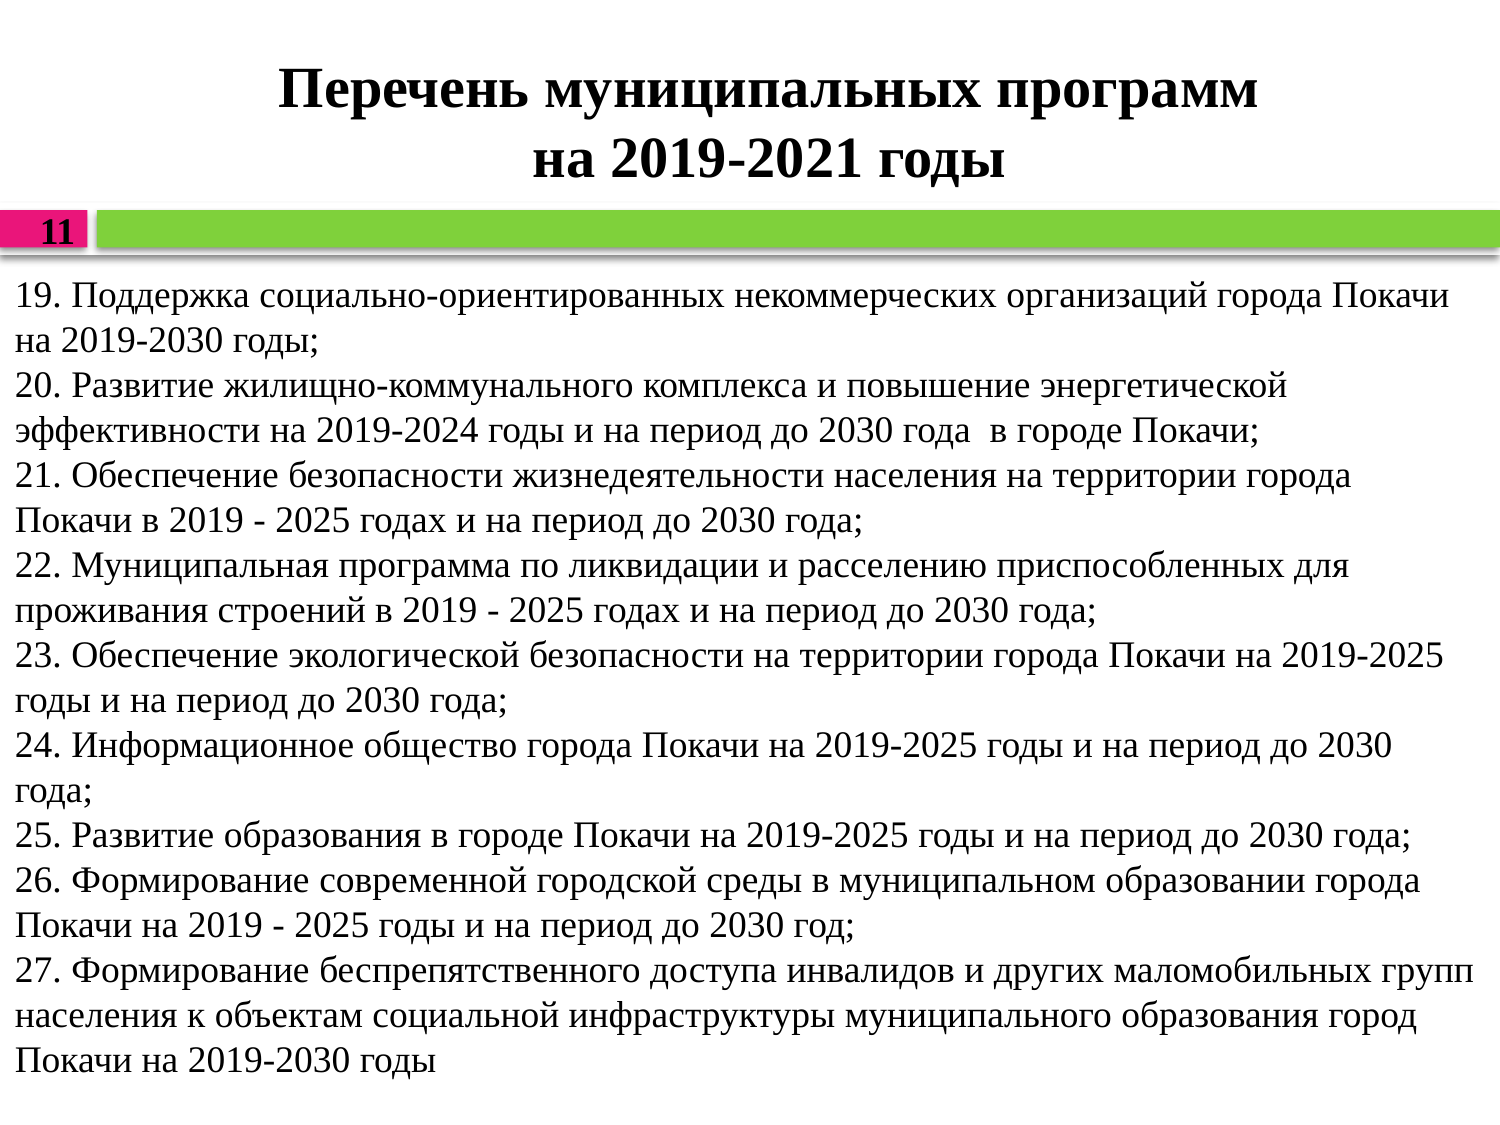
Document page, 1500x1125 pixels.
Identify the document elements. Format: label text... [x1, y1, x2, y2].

list 19. Поддержка социально-ориентированных некоммерческих организаций города Покачи на 2019-2030 годы; 20. Развитие жилищно-коммунального комплекса и повышение энергетической эффективности на 2019-2024 годы и на период до 2030 года в городе Покачи; 21. Обеспечение безопасности жизнедеятельности населения на территории города Покачи в 2019 - 2025 годах и на период до 2030 года; 22. Муниципальная программа по ликвидации и расселению приспособленных для проживания строений в 2019 - 2025 годах и на период до 2030 года; 23. Обеспечение экологической безопасности на территории города Покачи на 2019-2025 годы и на период до 2030 года; 24. Информационное общество города Покачи на 2019-2025 годы и на период до 2030 года; 25. Развитие образования в городе Покачи на 2019-2025 годы и на период до 2030 года; 26. Формирование современной городской среды в муниципальном образовании города Покачи на 2019 - 2025 годы и на период до 2030 год; 27. Формирование беспрепятственного доступа инвалидов и других маломобильных групп населения к объектам социальной инфраструктуры муниципального образования город Покачи на 2019-2030 годы [0, 262, 1495, 1106]
text_box 11 [25, 199, 91, 260]
title Перечень муниципальных программ на 2019-2021 годы [100, 37, 1438, 200]
